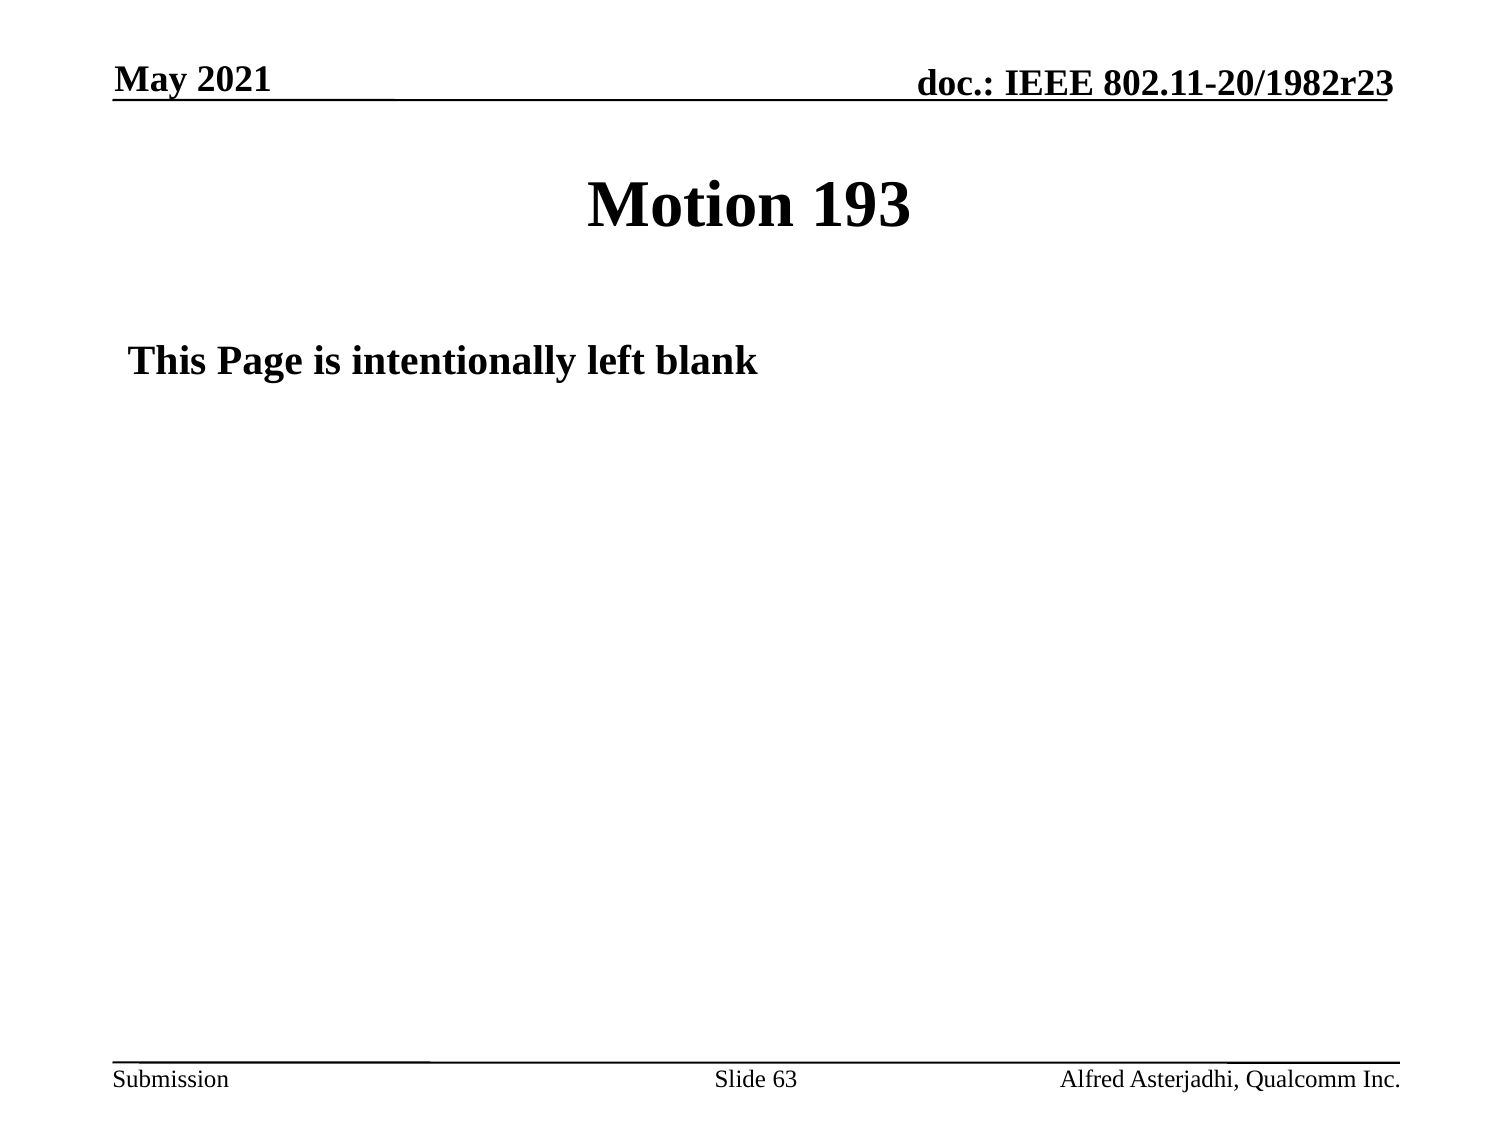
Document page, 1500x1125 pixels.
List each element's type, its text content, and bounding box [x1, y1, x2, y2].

list This Page is intentionally left blank [112, 324, 1388, 1000]
title Motion 193 [112, 112, 1388, 288]
footer Alfred Asterjadhi, Qualcomm Inc. [878, 1061, 1402, 1093]
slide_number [114, 54, 423, 100]
slide_number Slide 63 [712, 1061, 800, 1123]
